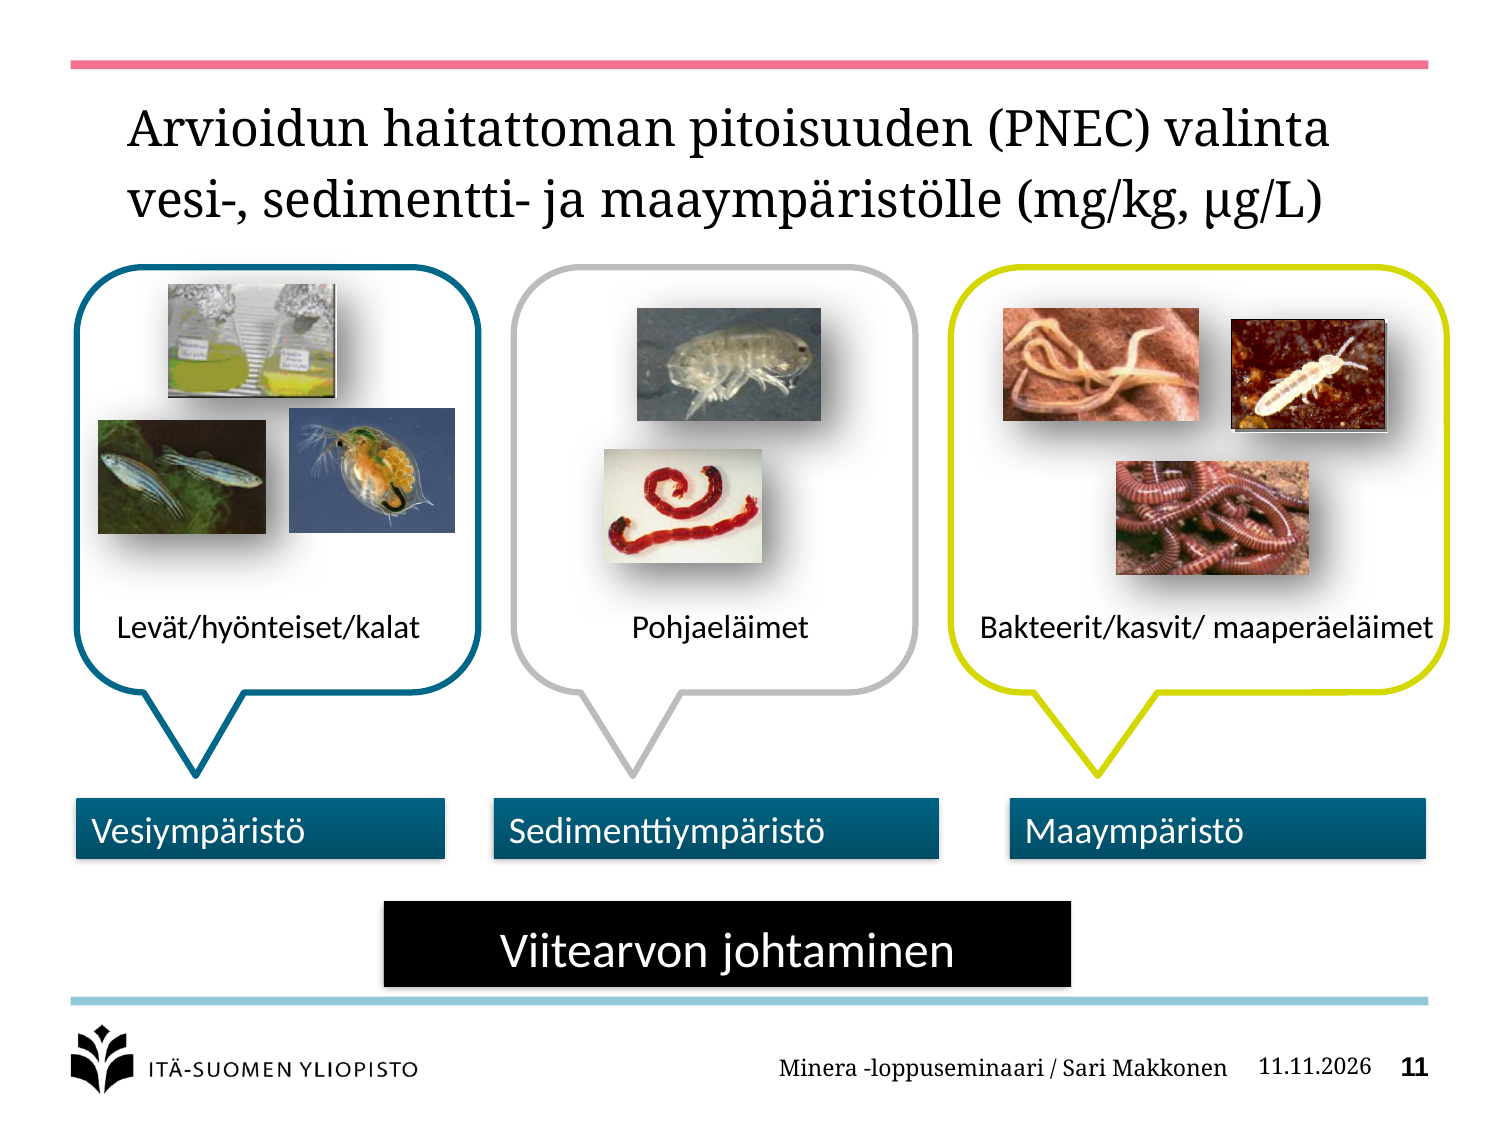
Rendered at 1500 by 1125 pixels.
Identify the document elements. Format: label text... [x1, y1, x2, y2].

text_box Pohjaeläimet [537, 597, 904, 653]
picture [70, 1024, 422, 1094]
text_box [948, 265, 1450, 779]
text_box Maaympäristö [1009, 798, 1426, 859]
text_box Vesiympäristö [76, 798, 445, 859]
text_box [511, 265, 918, 779]
text_box Sedimenttiympäristö [493, 798, 939, 859]
title Arvioidun haitattoman pitoisuuden (PNEC) valinta vesi-, sedimentti- ja maaympäristölle (mg/kg, µg/L) [111, 77, 1424, 244]
text_box Bakteerit/kasvit/ maaperäeläimet [965, 597, 1450, 653]
picture [97, 420, 266, 534]
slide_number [1228, 1046, 1373, 1089]
picture [1115, 461, 1310, 575]
picture [636, 307, 822, 421]
picture [167, 284, 337, 398]
text_box Viitearvon johtaminen [383, 901, 1072, 987]
picture [1230, 319, 1389, 433]
slide_number 11 [1373, 1046, 1430, 1089]
picture [604, 449, 763, 563]
text_box [74, 265, 481, 779]
picture [1002, 307, 1200, 421]
footer Minera -loppuseminaari / Sari Makkonen [500, 1046, 1228, 1089]
text_box Levät/hyönteiset/kalat [102, 597, 436, 653]
picture [288, 408, 455, 534]
